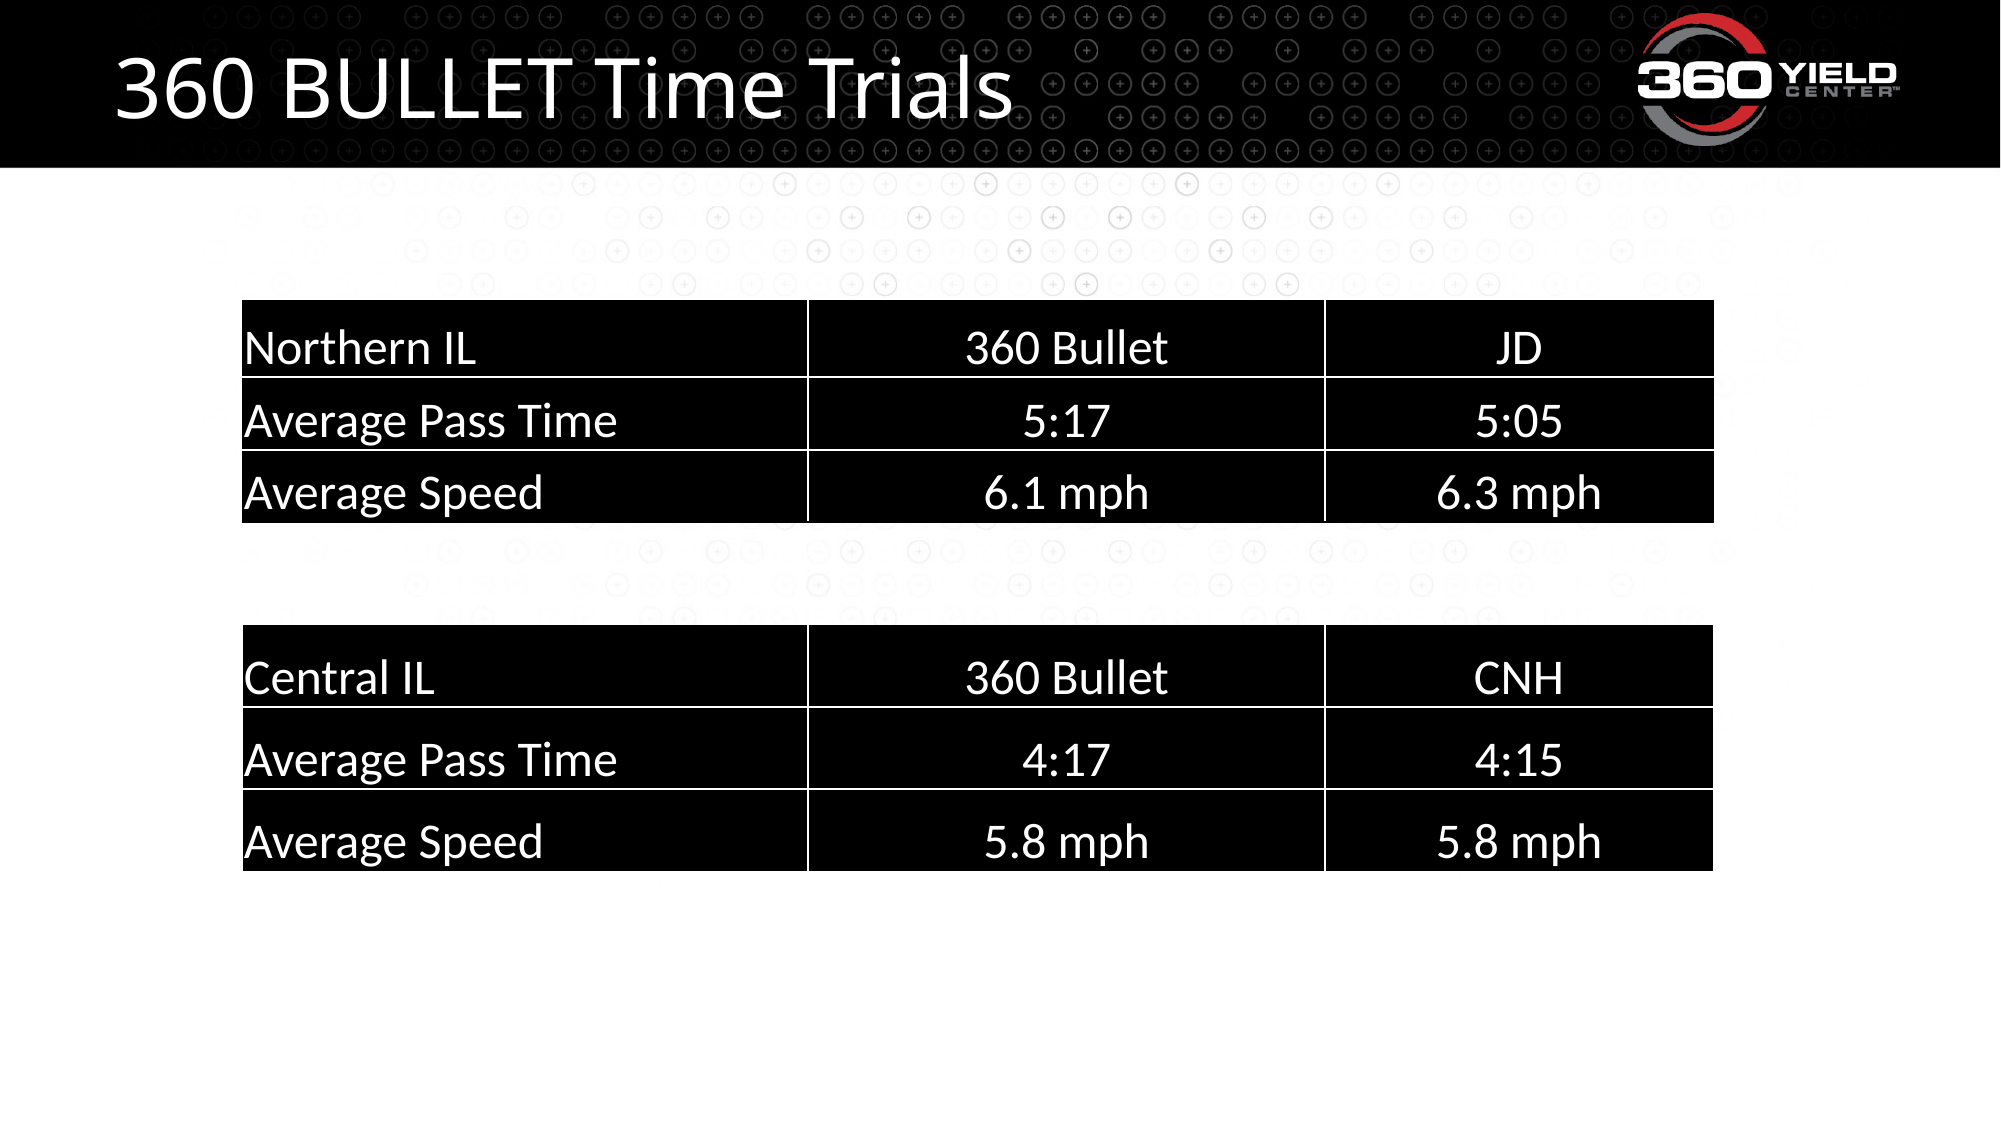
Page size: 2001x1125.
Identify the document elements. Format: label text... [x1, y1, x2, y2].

table_cell 4:17 [809, 708, 1324, 788]
table_cell 4:15 [1326, 708, 1713, 788]
table_cell Average Speed [243, 790, 807, 871]
table_header Central IL [243, 625, 807, 706]
table_header 360 Bullet [809, 625, 1324, 706]
table_header JD [1326, 301, 1712, 376]
table_cell 6.3 mph [1326, 451, 1712, 521]
table_header 360 Bullet [809, 301, 1324, 376]
table_cell Average Pass Time [244, 378, 807, 449]
title 360 BULLET Time Trials [99, 36, 1900, 148]
table_cell 5.8 mph [809, 790, 1324, 871]
table_cell Average Pass Time [243, 708, 807, 788]
table_cell 6.1 mph [809, 451, 1324, 521]
picture [0, 0, 2001, 1125]
table_cell Average Speed [244, 451, 807, 521]
table_cell 5:05 [1326, 378, 1712, 449]
table_cell 5:17 [809, 378, 1324, 449]
table_cell 5.8 mph [1326, 790, 1713, 871]
table_header CNH [1326, 625, 1713, 706]
table_header Northern IL [244, 301, 807, 376]
